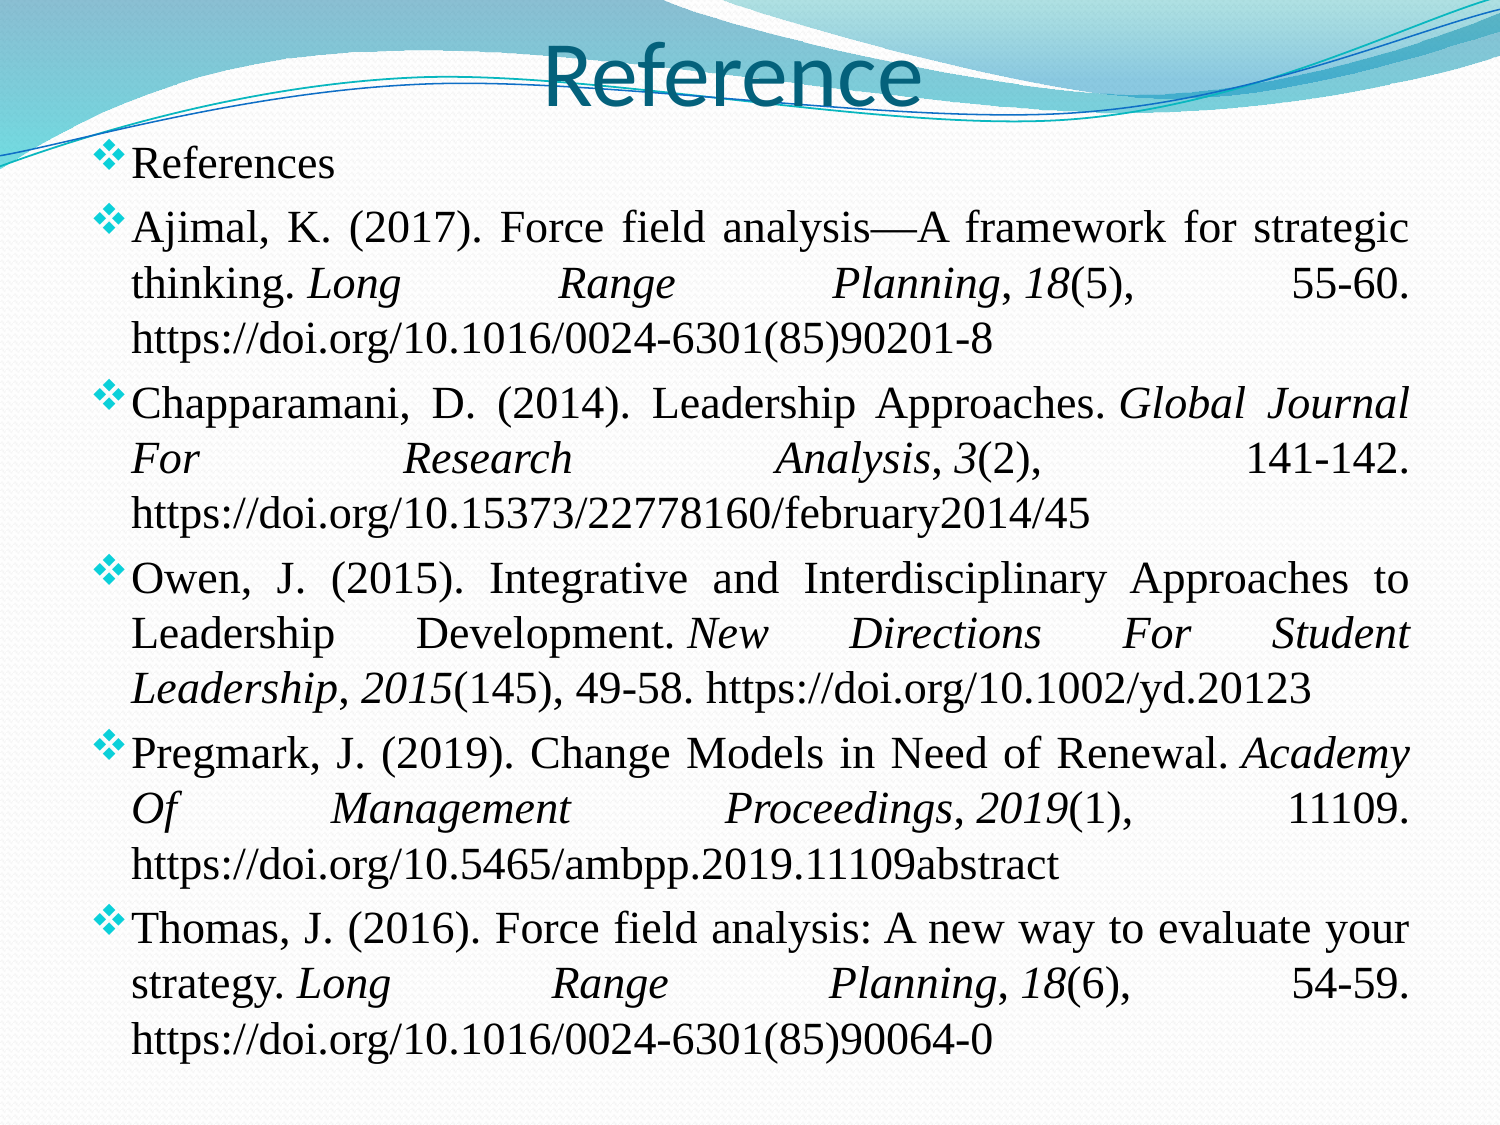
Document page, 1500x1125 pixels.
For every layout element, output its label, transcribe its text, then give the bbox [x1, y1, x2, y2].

title Reference [69, 4, 1420, 125]
list References Ajimal, K. (2017). Force field analysis—A framework for strategic thinking. Long Range Planning, 18(5), 55-60. https://doi.org/10.1016/0024-6301(85)90201-8 Chapparamani, D. (2014). Leadership Approaches. Global Journal For Research Analysis, 3(2), 141-142. https://doi.org/10.15373/22778160/february2014/45 Owen, J. (2015). Integrative and Interdisciplinary Approaches to Leadership Development. New Directions For Student Leadership, 2015(145), 49-58. https://doi.org/10.1002/yd.20123 Pregmark, J. (2019). Change Models in Need of Renewal. Academy Of Management Proceedings, 2019(1), 11109. https://doi.org/10.5465/ambpp.2019.11109abstract Thomas, J. (2016). Force field analysis: A new way to evaluate your strategy. Long Range Planning, 18(6), 54-59. https://doi.org/10.1016/0024-6301(85)90064-0 [75, 125, 1425, 1075]
